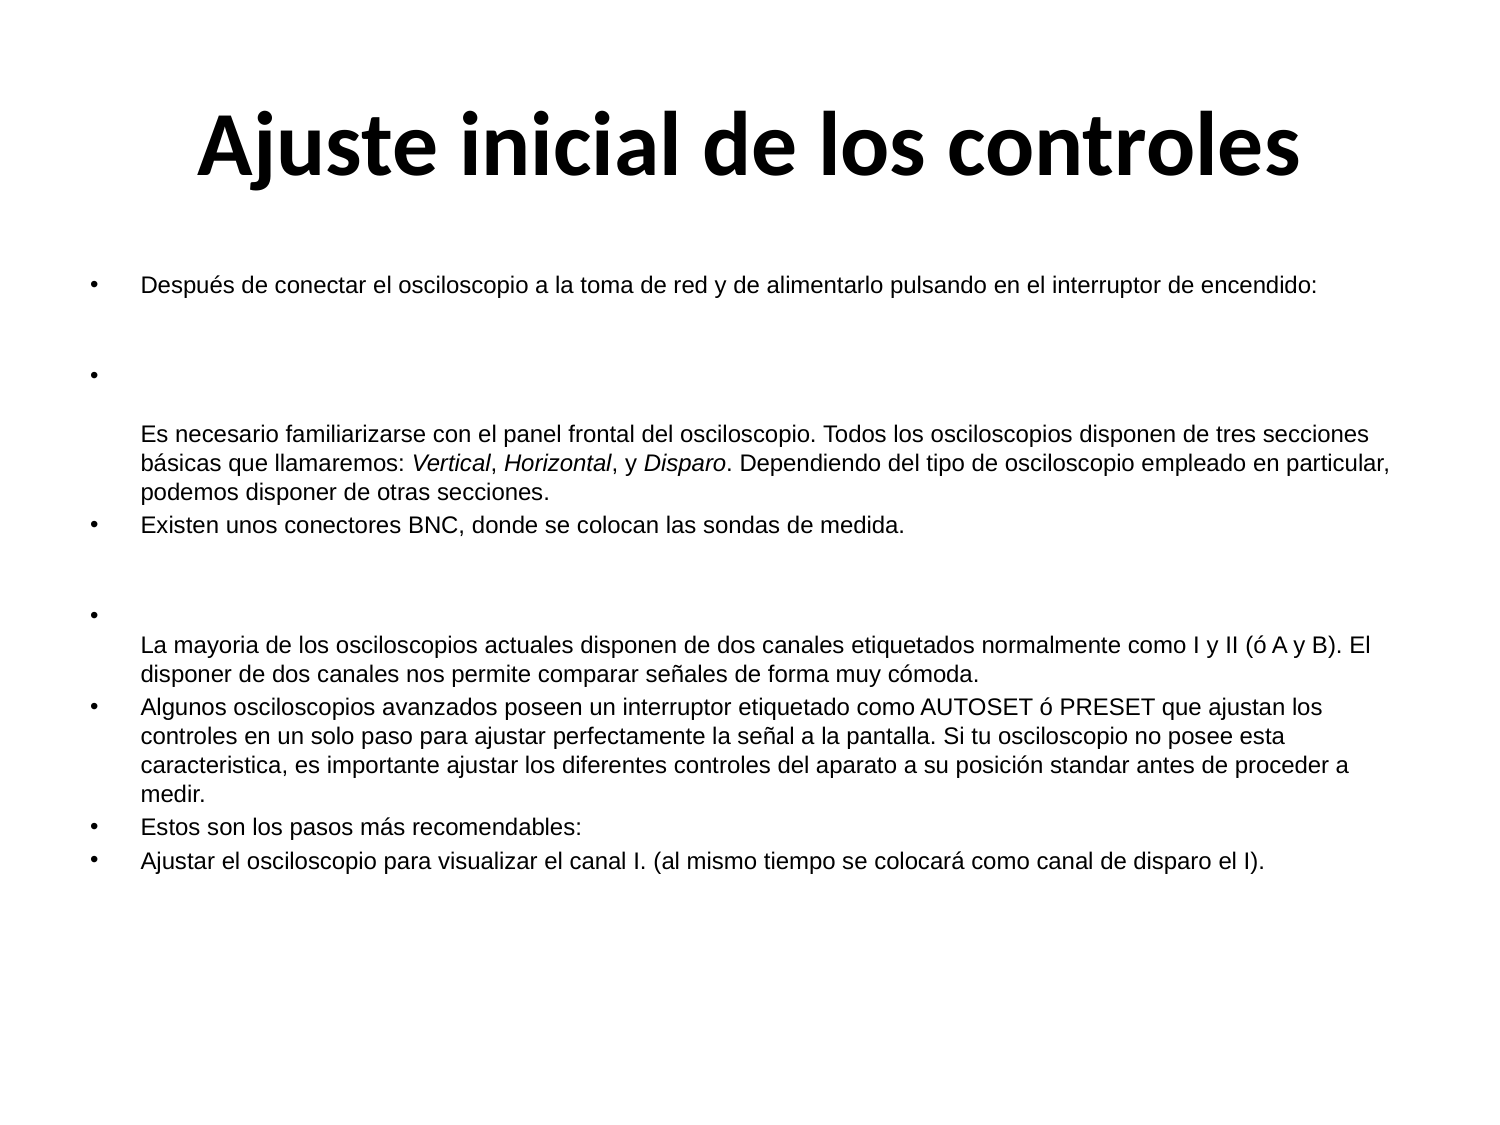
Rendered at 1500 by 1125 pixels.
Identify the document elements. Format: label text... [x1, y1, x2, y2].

title Ajuste inicial de los controles [75, 45, 1425, 233]
list Después de conectar el osciloscopio a la toma de red y de alimentarlo pulsando en el interruptor de encendido: Es necesario familiarizarse con el panel frontal del osciloscopio. Todos los osciloscopios disponen de tres secciones básicas que llamaremos: Vertical, Horizontal, y Disparo. Dependiendo del tipo de osciloscopio empleado en particular, podemos disponer de otras secciones. Existen unos conectores BNC, donde se colocan las sondas de medida. La mayoria de los osciloscopios actuales disponen de dos canales etiquetados normalmente como I y II (ó A y B). El disponer de dos canales nos permite comparar señales de forma muy cómoda. Algunos osciloscopios avanzados poseen un interruptor etiquetado como AUTOSET ó PRESET que ajustan los controles en un solo paso para ajustar perfectamente la señal a la pantalla. Si tu osciloscopio no posee esta caracteristica, es importante ajustar los diferentes controles del aparato a su posición standar antes de proceder a medir. Estos son los pasos más recomendables: Ajustar el osciloscopio para visualizar el canal I. (al mismo tiempo se colocará como canal de disparo el I). [75, 262, 1425, 1005]
